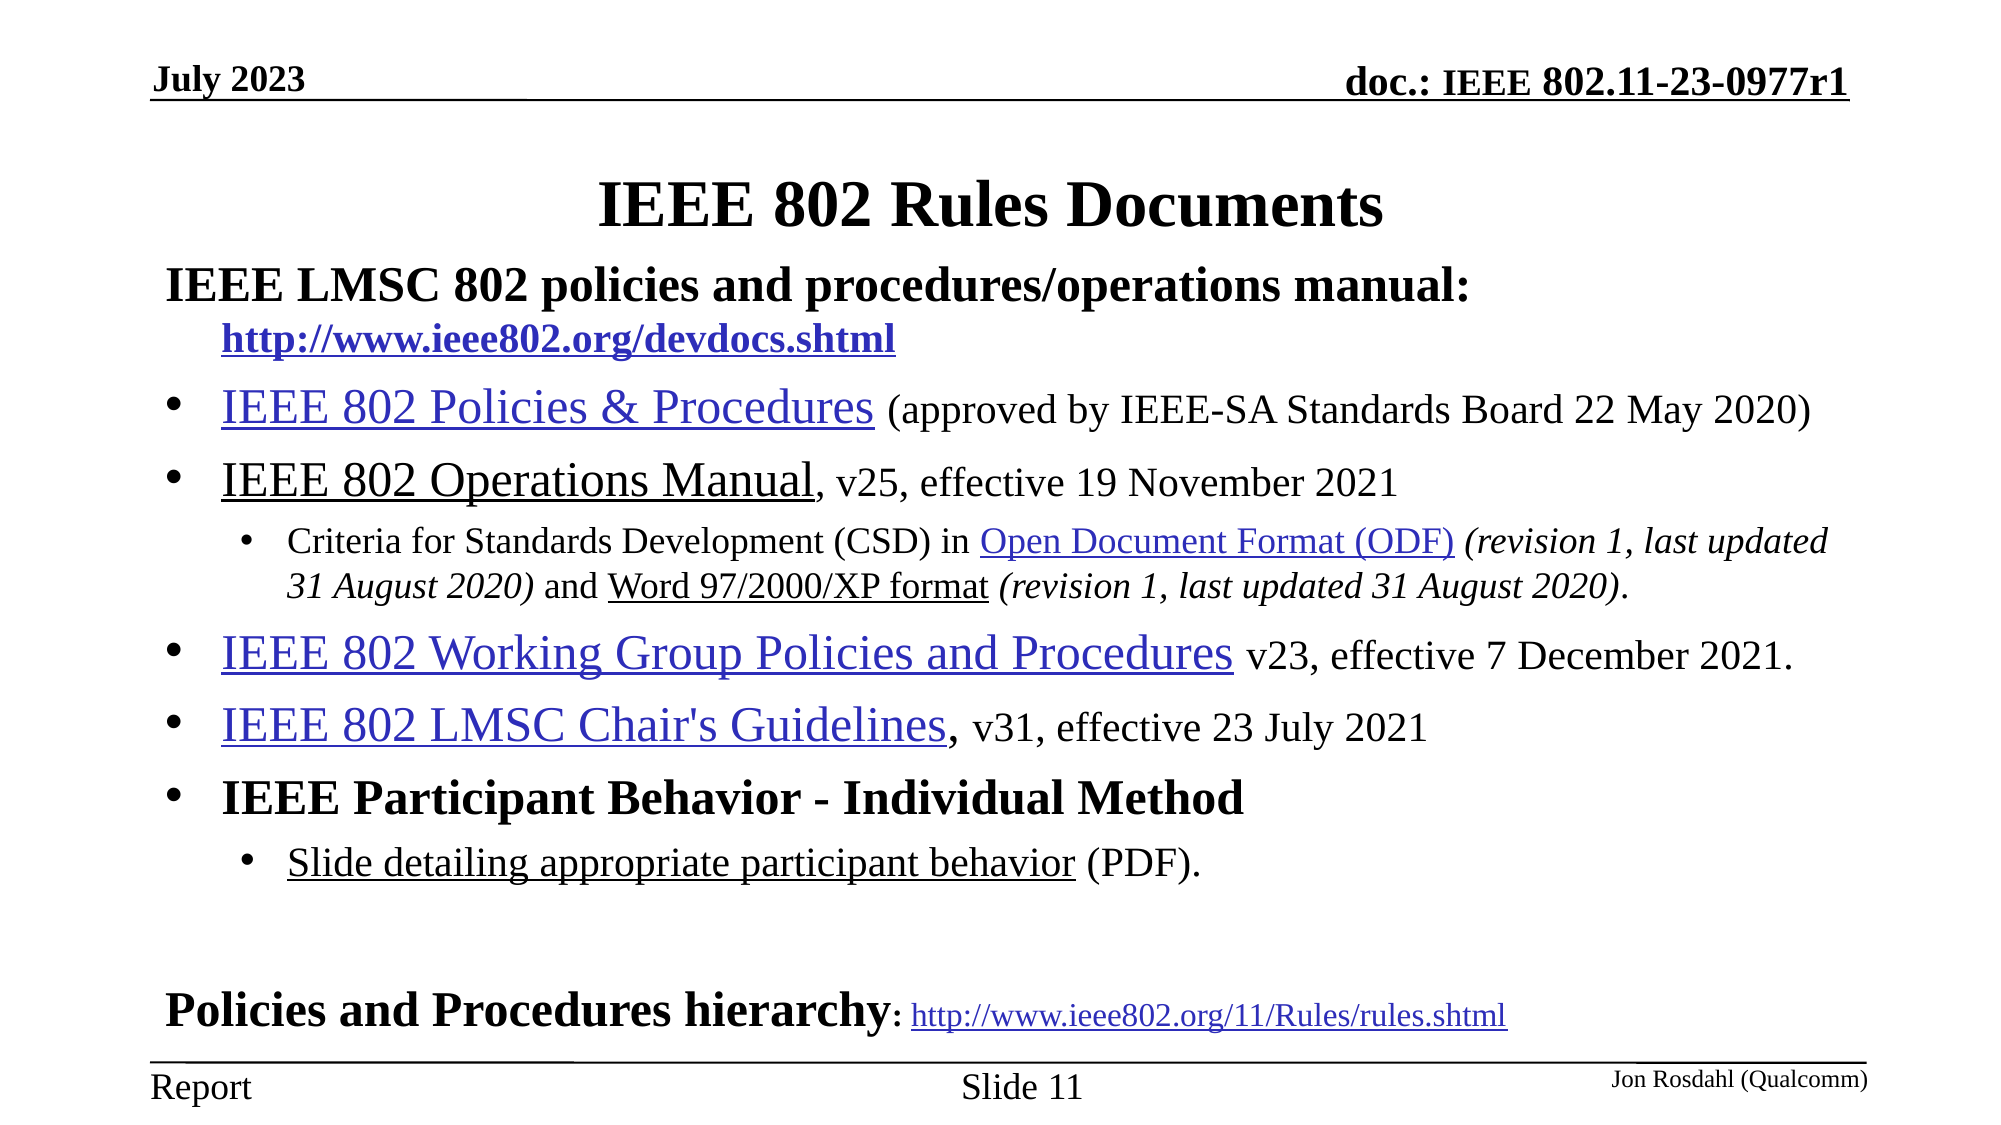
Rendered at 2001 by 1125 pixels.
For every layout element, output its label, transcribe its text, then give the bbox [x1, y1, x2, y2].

slide_number Slide 11 [950, 1061, 1095, 1125]
list IEEE LMSC 802 policies and procedures/operations manual: http://www.ieee802.org/devdocs.shtml IEEE 802 Policies & Procedures (approved by IEEE-SA Standards Board 22 May 2020) IEEE 802 Operations Manual, v25, effective 19 November 2021 Criteria for Standards Development (CSD) in Open Document Format (ODF) (revision 1, last updated 31 August 2020) and Word 97/2000/XP format (revision 1, last updated 31 August 2020). IEEE 802 Working Group Policies and Procedures v23, effective 7 December 2021. IEEE 802 LMSC Chair's Guidelines, v31, effective 23 July 2021 IEEE Participant Behavior - Individual Method Slide detailing appropriate participant behavior (PDF). Policies and Procedures hierarchy: http://www.ieee802.org/11/Rules/rules.shtml [149, 243, 1869, 1033]
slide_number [152, 54, 563, 100]
footer Jon Rosdahl (Qualcomm) [1171, 1061, 1869, 1093]
title IEEE 802 Rules Documents [149, 112, 1850, 243]
